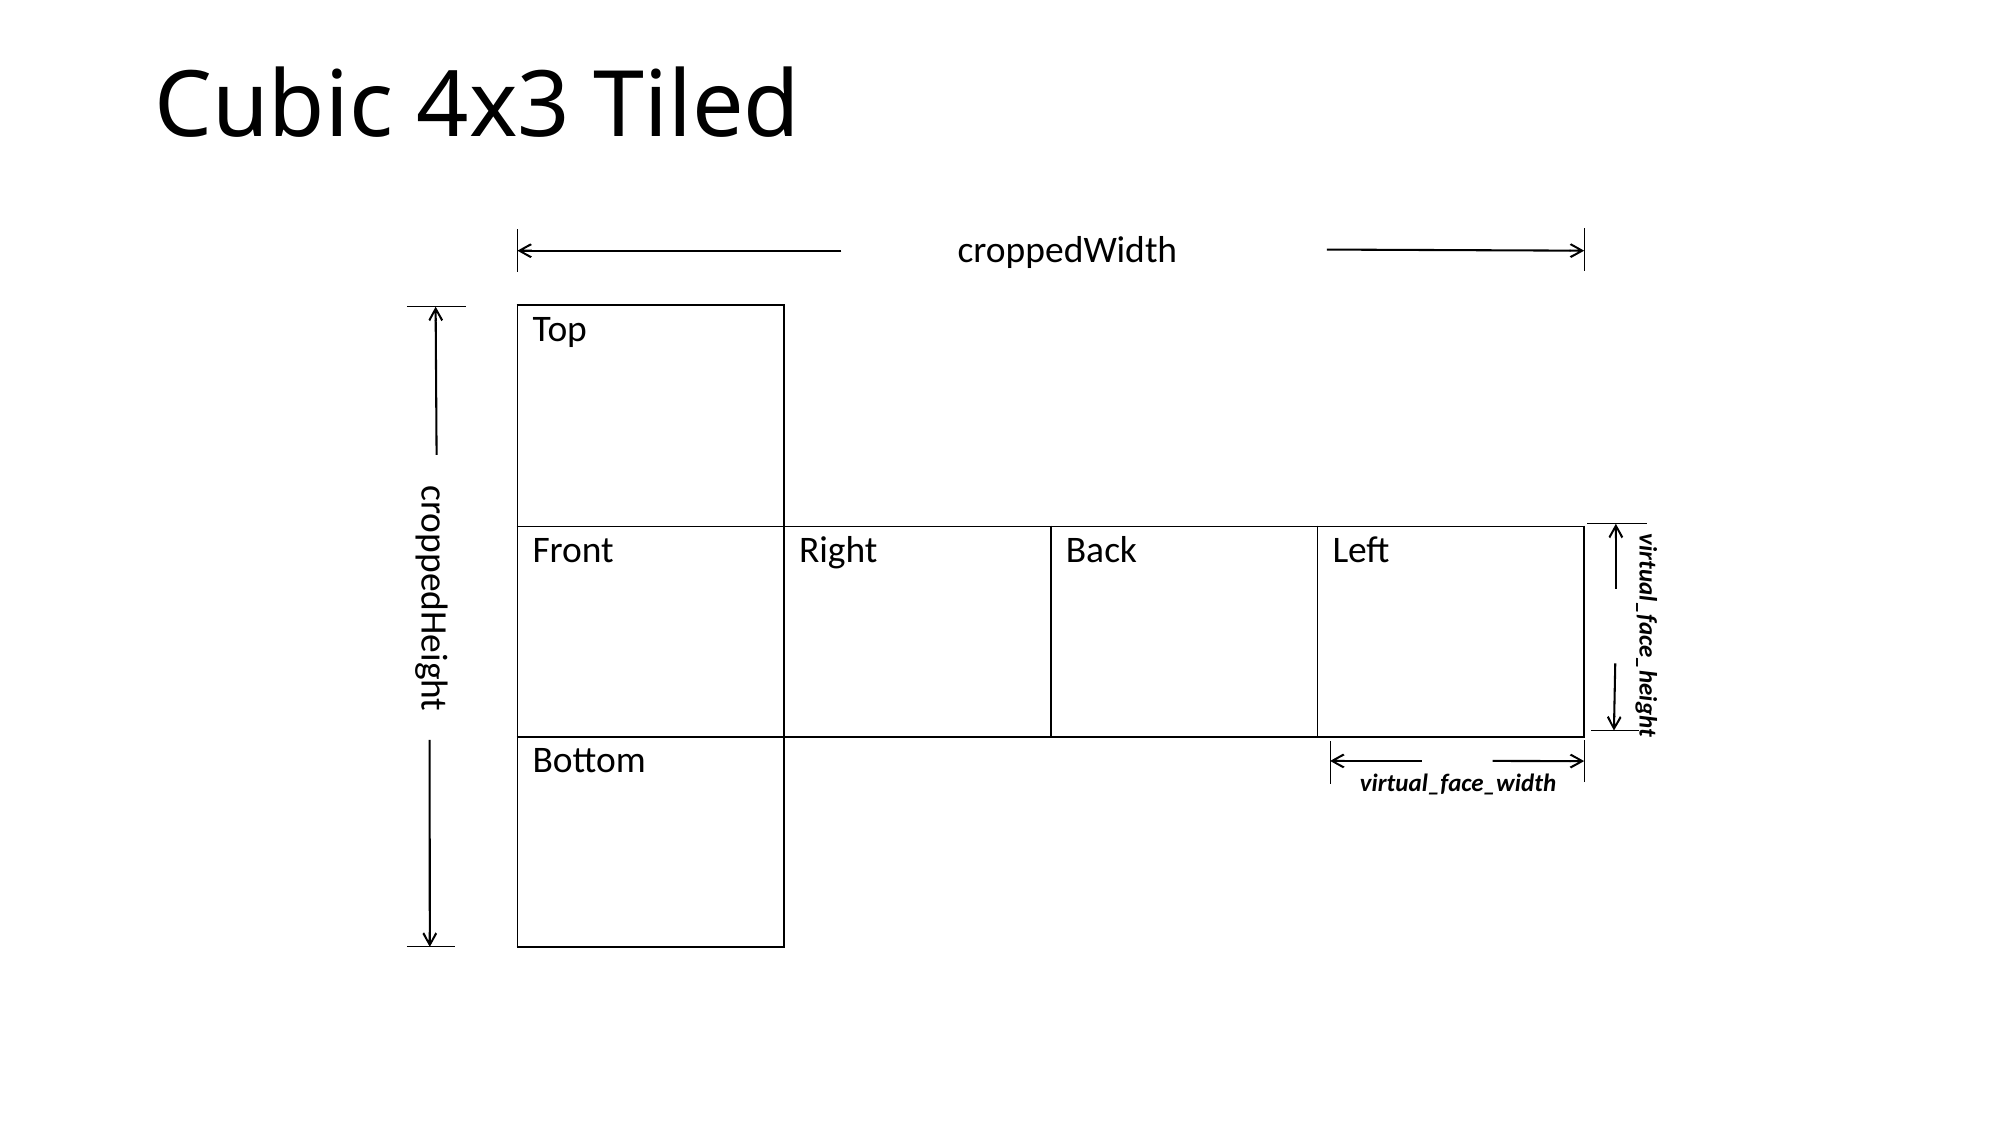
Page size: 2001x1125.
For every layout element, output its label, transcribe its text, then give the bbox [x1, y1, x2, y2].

text_box virtual_face_height [1647, 519, 1672, 760]
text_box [406, 217, 1647, 947]
title Cubic 4x3 Tiled [139, 0, 1865, 216]
